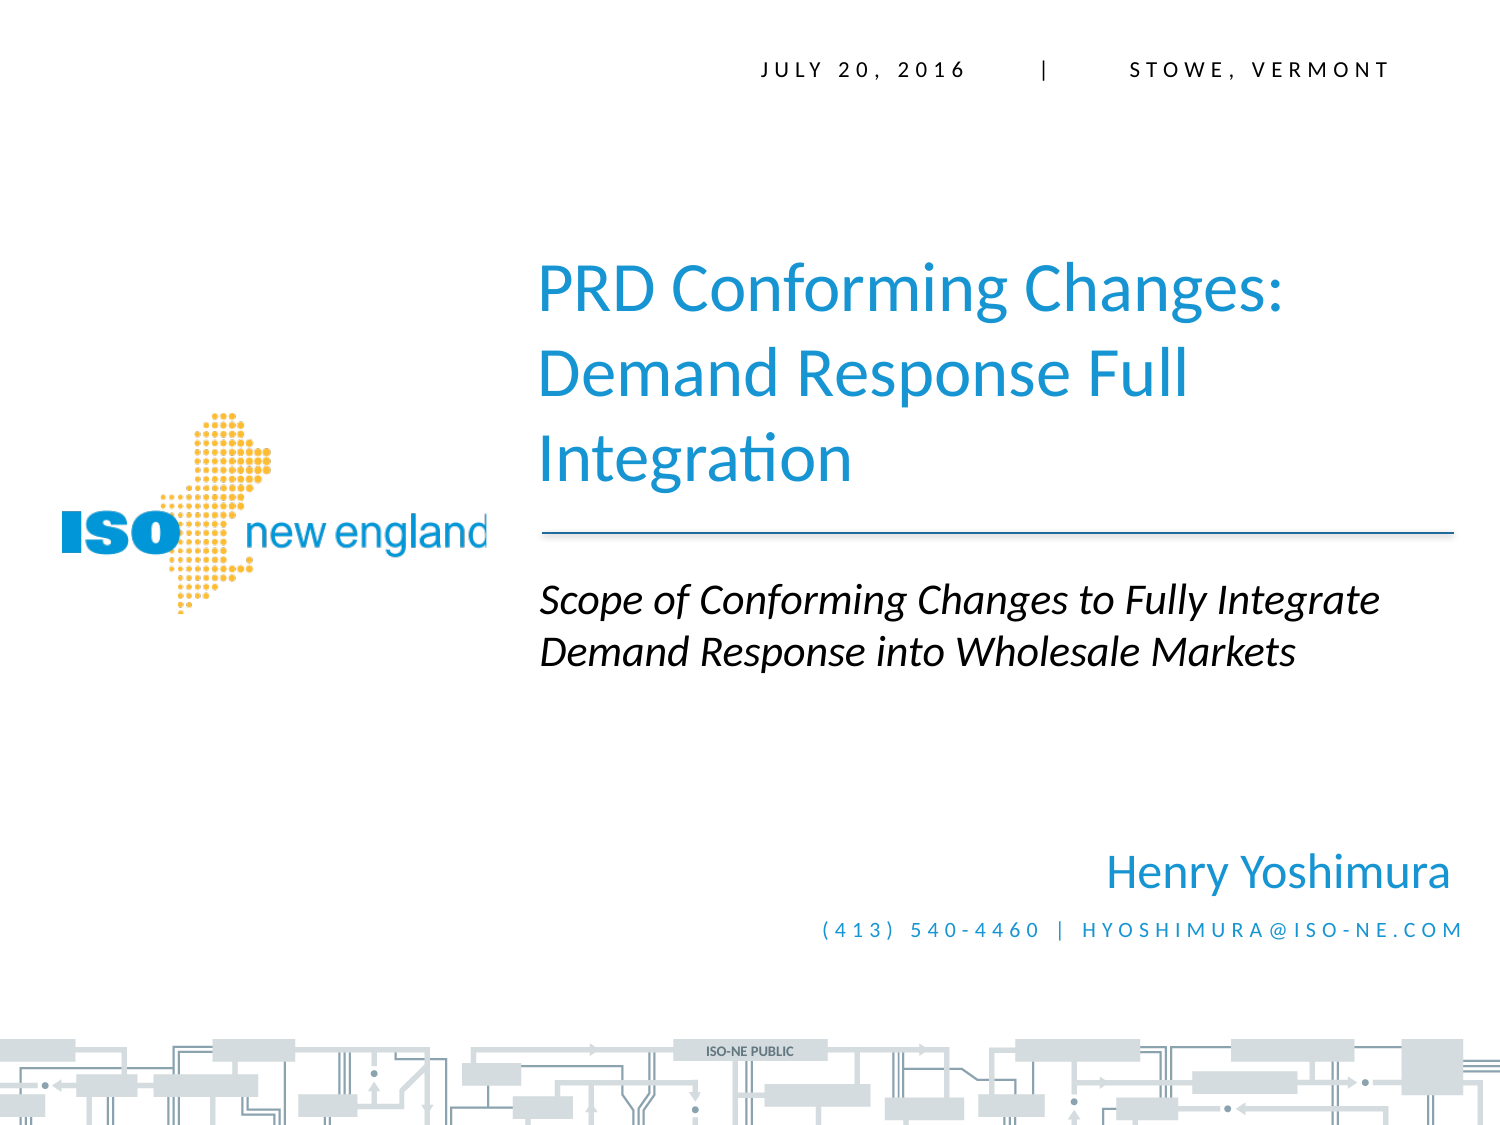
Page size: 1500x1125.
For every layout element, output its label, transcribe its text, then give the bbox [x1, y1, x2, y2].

list Scope of Conforming Changes to Fully Integrate Demand Response into Wholesale Markets [539, 570, 1452, 713]
picture [0, 1031, 1500, 1125]
list Henry Yoshimura [539, 838, 1452, 902]
list (413) 540-4460 | hyoshimura@iso-ne.com [539, 915, 1463, 1013]
list July 20, 2016 | Stowe, Vermont [539, 43, 1452, 94]
list PRD Conforming Changes: Demand Response Full Integration [537, 232, 1450, 496]
